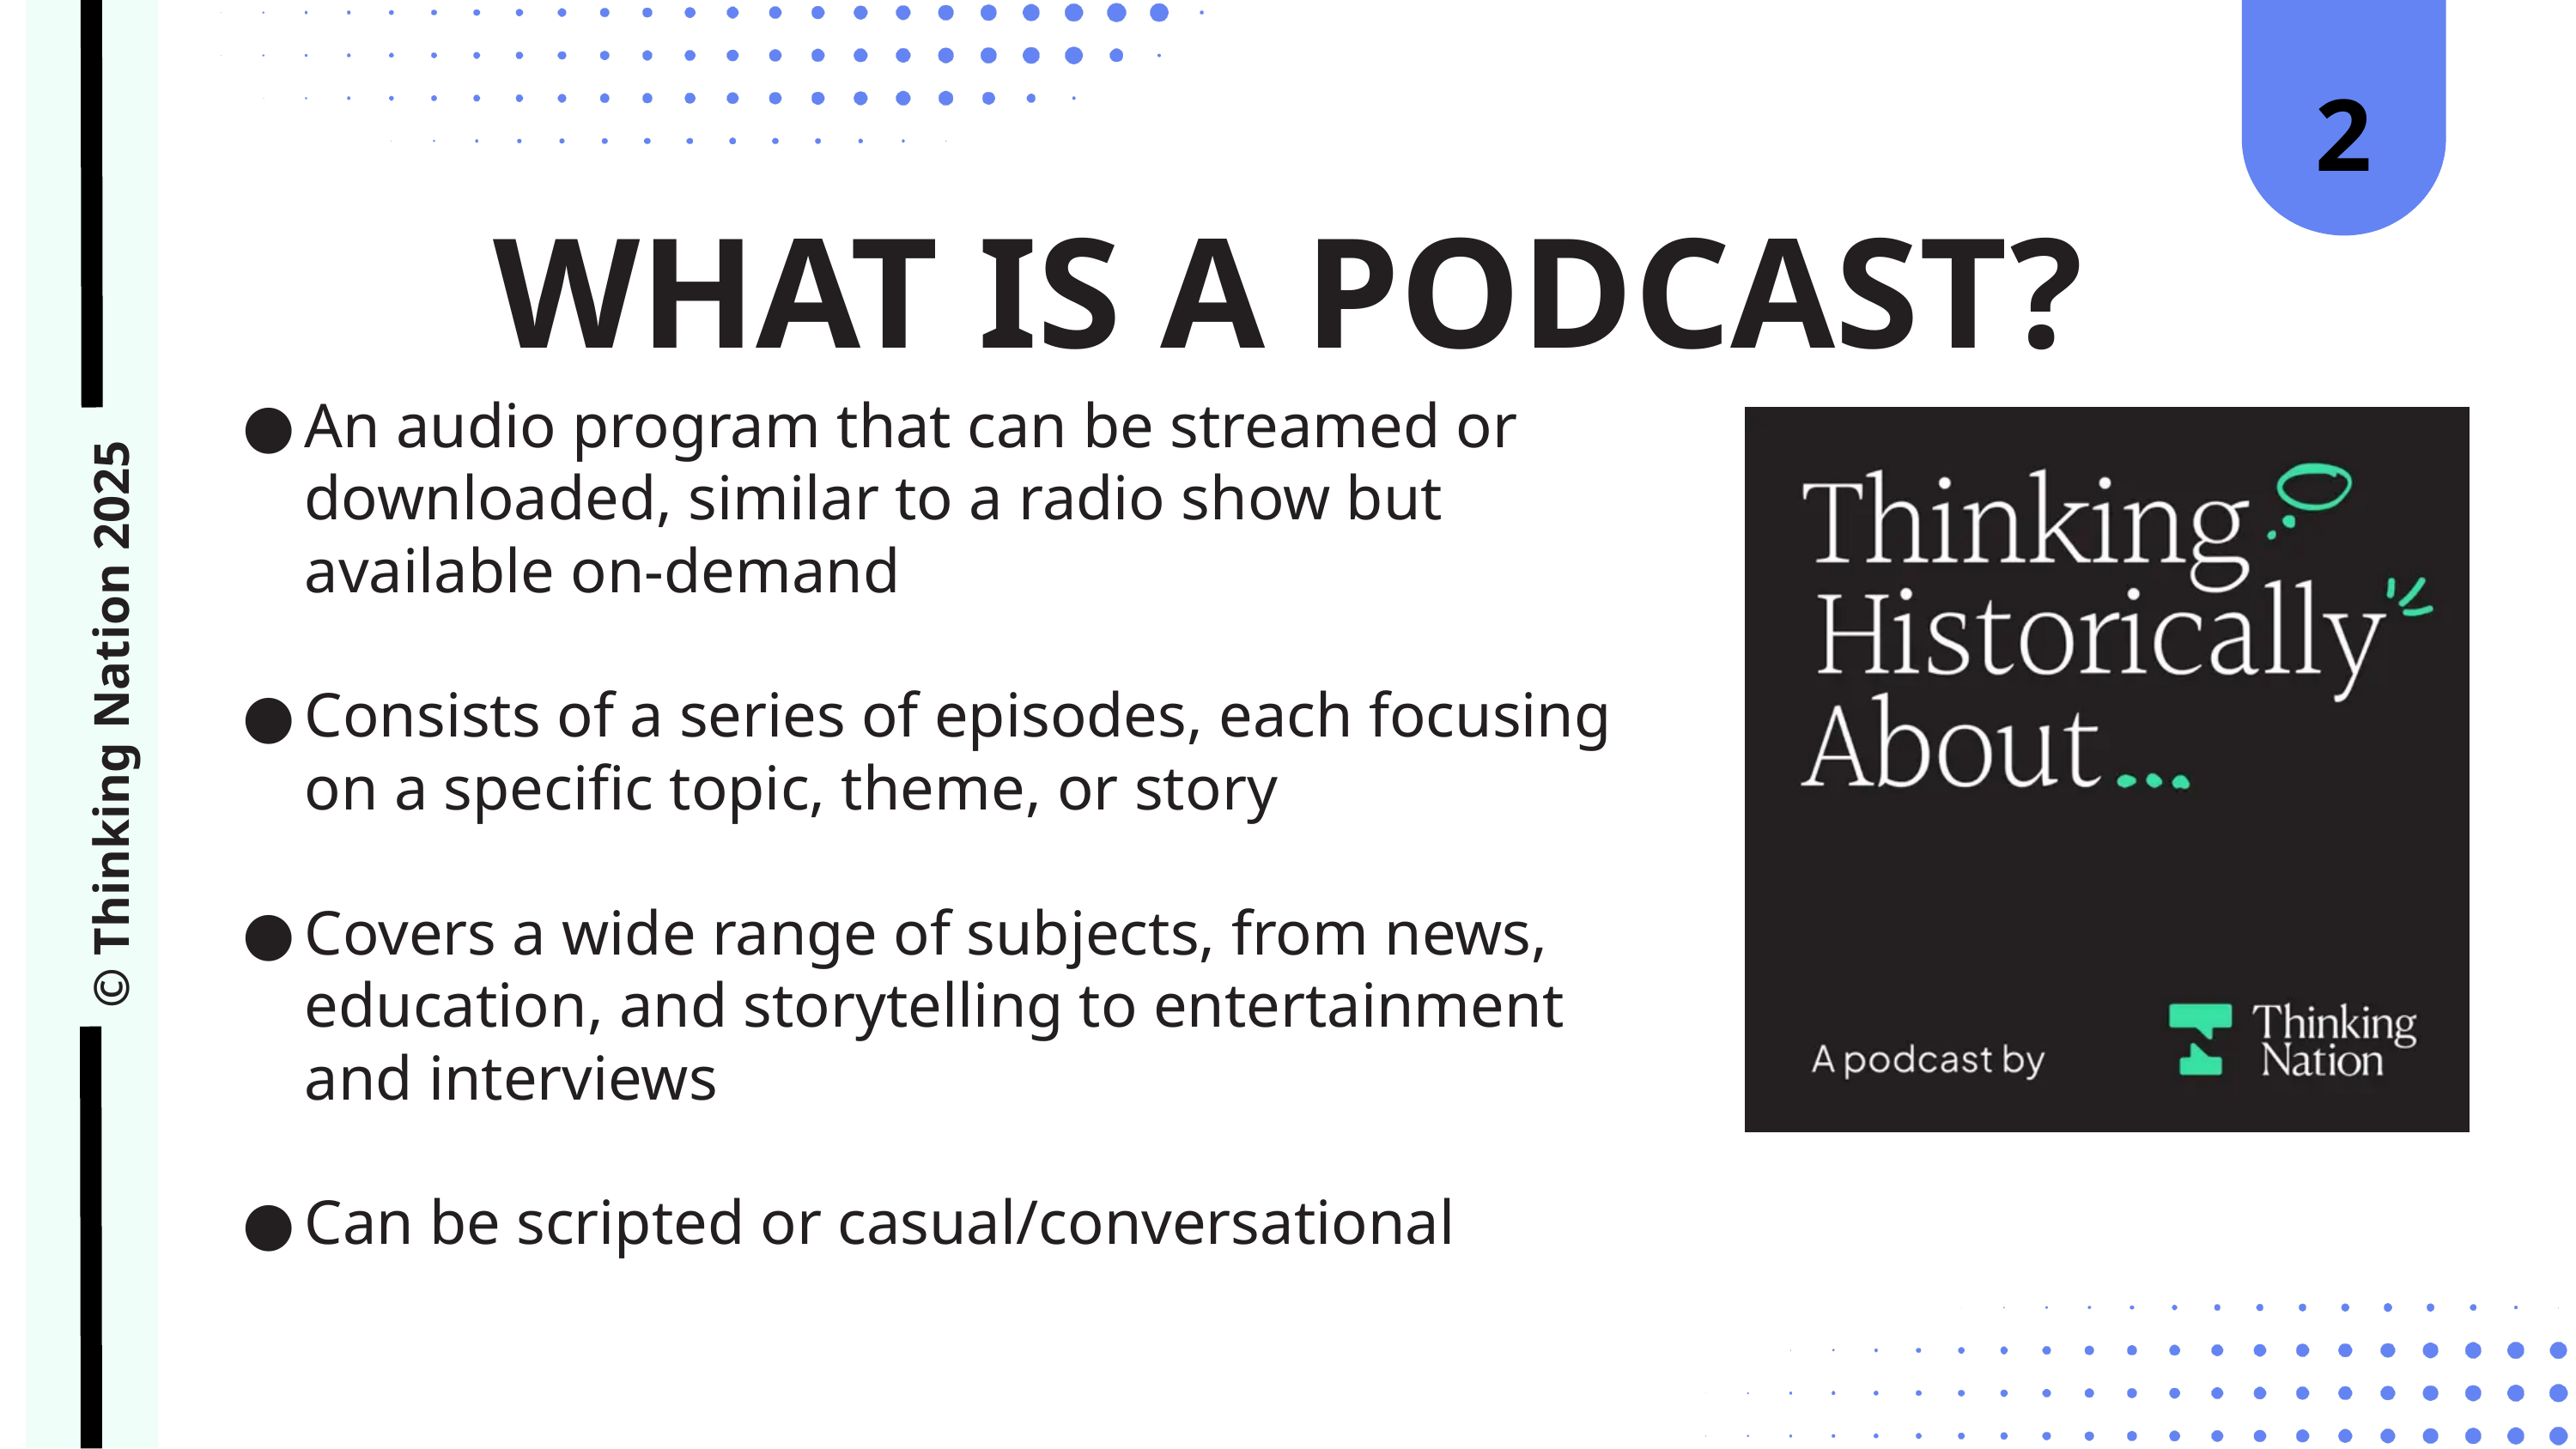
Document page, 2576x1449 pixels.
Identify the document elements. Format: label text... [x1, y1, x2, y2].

text_box WHAT IS A PODCAST? [359, 123, 2216, 379]
text_box [178, 0, 1209, 144]
text_box An audio program that can be streamed or downloaded, similar to a radio show but available on-demand Consists of a series of episodes, each focusing on a specific topic, theme, or story Covers a wide range of subjects, from news, education, and storytelling to entertainment and interviews Can be scripted or casual/conversational [240, 386, 1663, 1258]
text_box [26, 0, 159, 1449]
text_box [2233, 0, 2455, 236]
text_box [1662, 1303, 2576, 1449]
picture [1744, 407, 2470, 1132]
